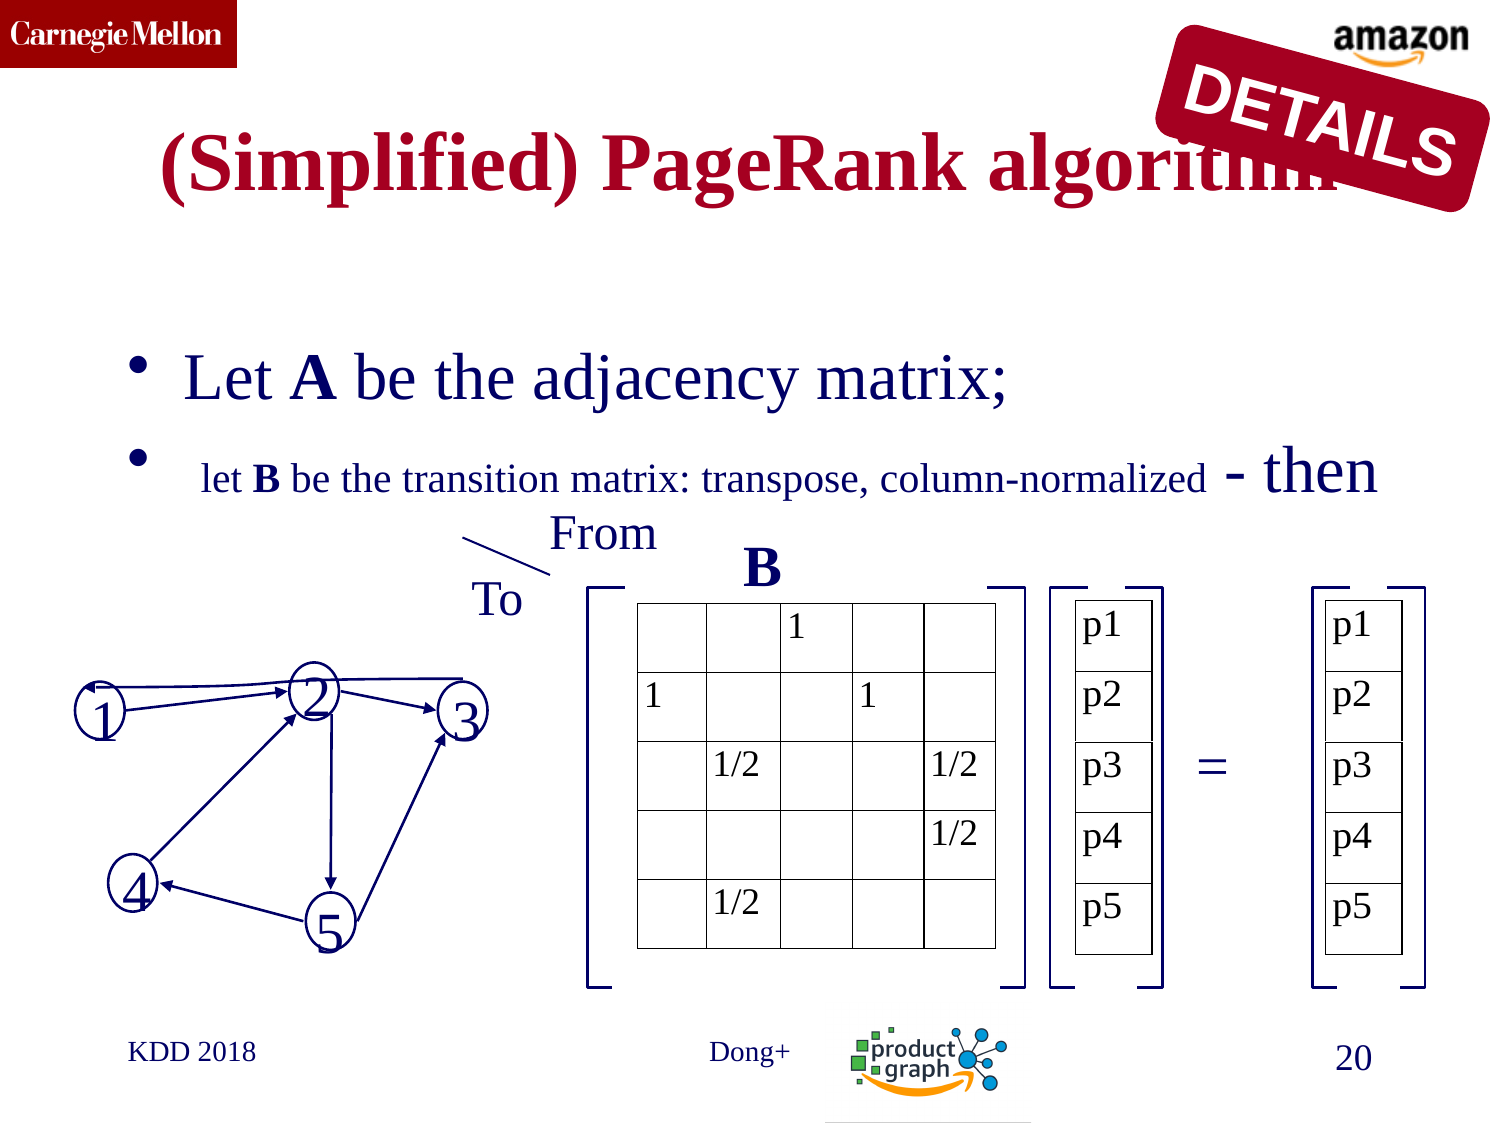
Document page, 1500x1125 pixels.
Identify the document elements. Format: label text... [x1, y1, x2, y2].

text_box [578, 602, 1038, 1004]
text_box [74, 649, 498, 973]
slide_number 20 [1074, 1024, 1388, 1101]
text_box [1012, 599, 1160, 976]
title (Simplified) PageRank algorithm [112, 99, 1388, 213]
text_box [587, 587, 625, 601]
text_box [1049, 587, 1163, 602]
footer Dong+ [512, 1024, 988, 1101]
text_box [987, 587, 1025, 601]
text_box To [456, 550, 568, 635]
text_box = [1180, 720, 1244, 805]
text_box B [728, 520, 798, 601]
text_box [1049, 980, 1163, 988]
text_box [1262, 587, 1426, 988]
picture [0, 0, 237, 68]
text_box From [534, 492, 673, 568]
slide_number KDD 2018 [112, 1024, 426, 1101]
picture [1322, 4, 1484, 88]
list Let A be the adjacency matrix; let B be the transition matrix: transpose, column-normalized - then [112, 324, 1438, 1001]
text_box DETAILS [1155, 24, 1490, 213]
